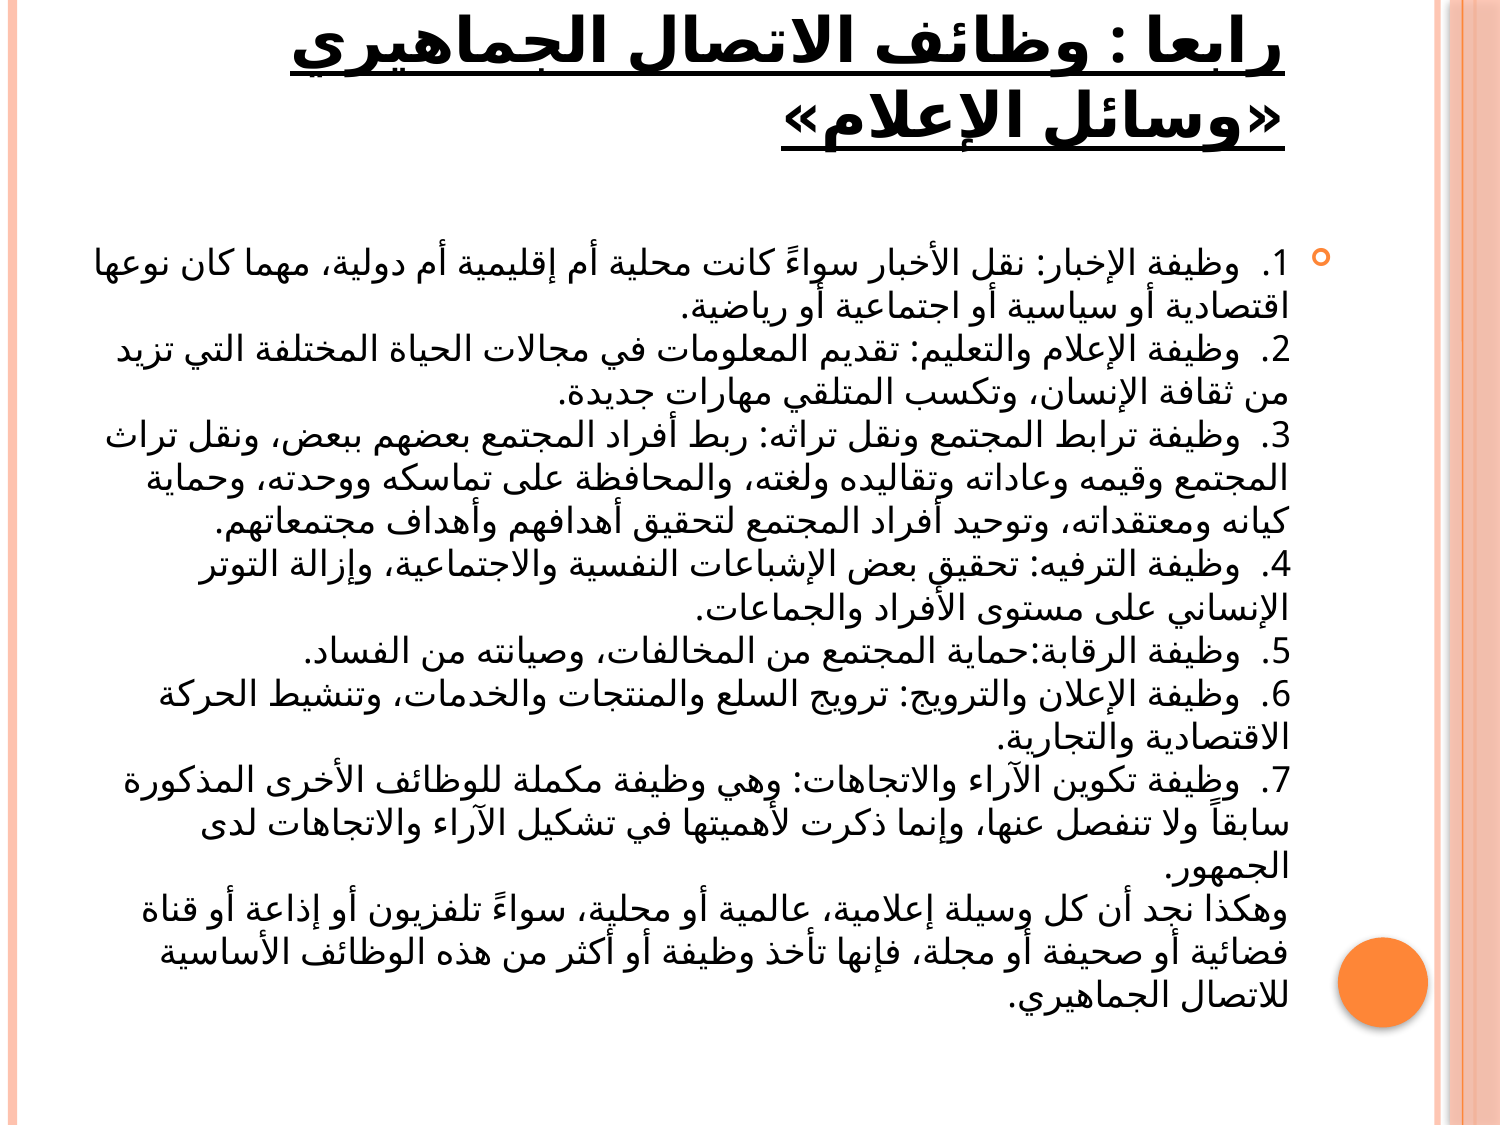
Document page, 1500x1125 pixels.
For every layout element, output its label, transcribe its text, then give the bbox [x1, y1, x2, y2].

title رابعا : وظائف الاتصال الجماهيري «وسائل الإعلام» [75, 45, 1300, 231]
list 1. وظيفة الإخبار: نقل الأخبار سواءً كانت محلية أم إقليمية أم دولية، مهما كان نوعها اقتصادية أو سياسية أو اجتماعية أو رياضية. 2. وظيفة الإعلام والتعليم: تقديم المعلومات في مجالات الحياة المختلفة التي تزيد من ثقافة الإنسان، وتكسب المتلقي مهارات جديدة. 3. وظيفة ترابط المجتمع ونقل تراثه: ربط أفراد المجتمع بعضهم ببعض، ونقل تراث المجتمع وقيمه وعاداته وتقاليده ولغته، والمحافظة على تماسكه ووحدته، وحماية كيانه ومعتقداته، وتوحيد أفراد المجتمع لتحقيق أهدافهم وأهداف مجتمعاتهم. 4. وظيفة الترفيه: تحقيق بعض الإشباعات النفسية والاجتماعية، وإزالة التوتر الإنساني على مستوى الأفراد والجماعات. 5. وظيفة الرقابة:حماية المجتمع من المخالفات، وصيانته من الفساد. 6. وظيفة الإعلان والترويج: ترويج السلع والمنتجات والخدمات، وتنشيط الحركة الاقتصادية والتجارية. 7. وظيفة تكوين الآراء والاتجاهات: وهي وظيفة مكملة للوظائف الأخرى المذكورة سابقاً ولا تنفصل عنها، وإنما ذكرت لأهميتها في تشكيل الآراء والاتجاهات لدى الجمهور. وهكذا نجد أن كل وسيلة إعلامية، عالمية أو محلية، سواءً تلفزيون أو إذاعة أو قناة فضائية أو صحيفة أو مجلة، فإنها تأخذ وظيفة أو أكثر من هذه الوظائف الأساسية للاتصال الجماهيري. [75, 231, 1341, 1062]
